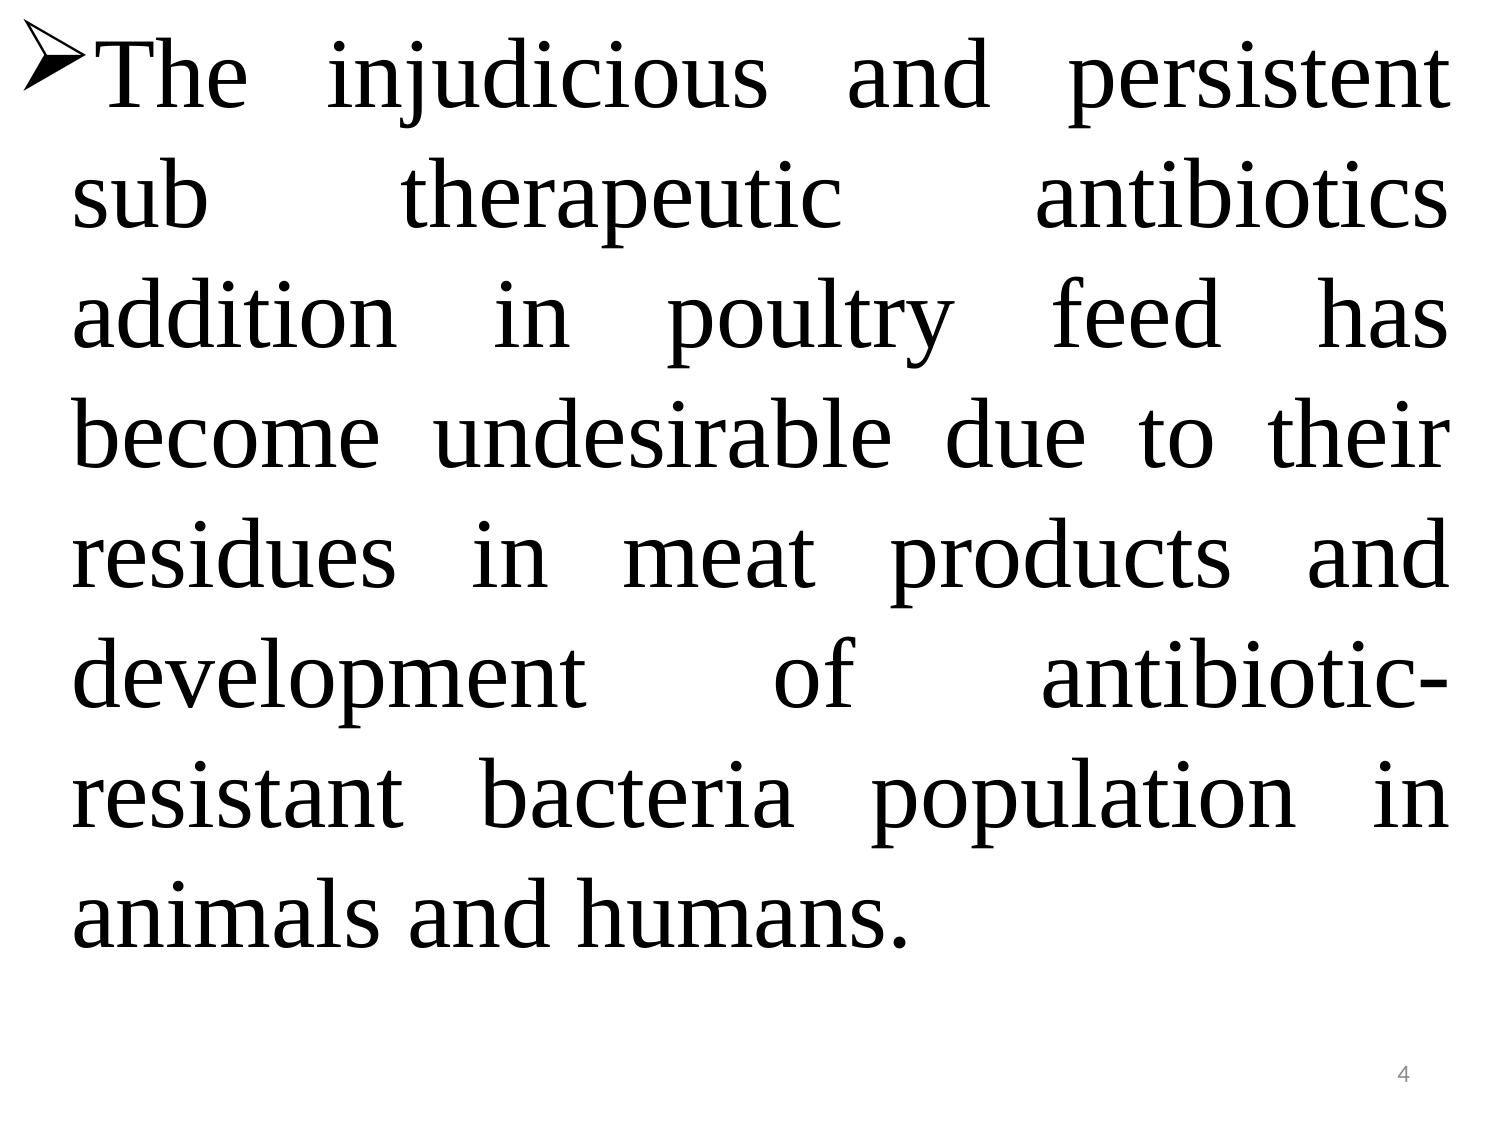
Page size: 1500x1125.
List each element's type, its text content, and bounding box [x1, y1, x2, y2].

slide_number 4 [1074, 1042, 1425, 1103]
list The injudicious and persistent sub therapeutic antibiotics addition in poultry feed has become undesirable due to their residues in meat products and development of antibiotic-resistant bacteria population in animals and humans. [0, 0, 1468, 1088]
